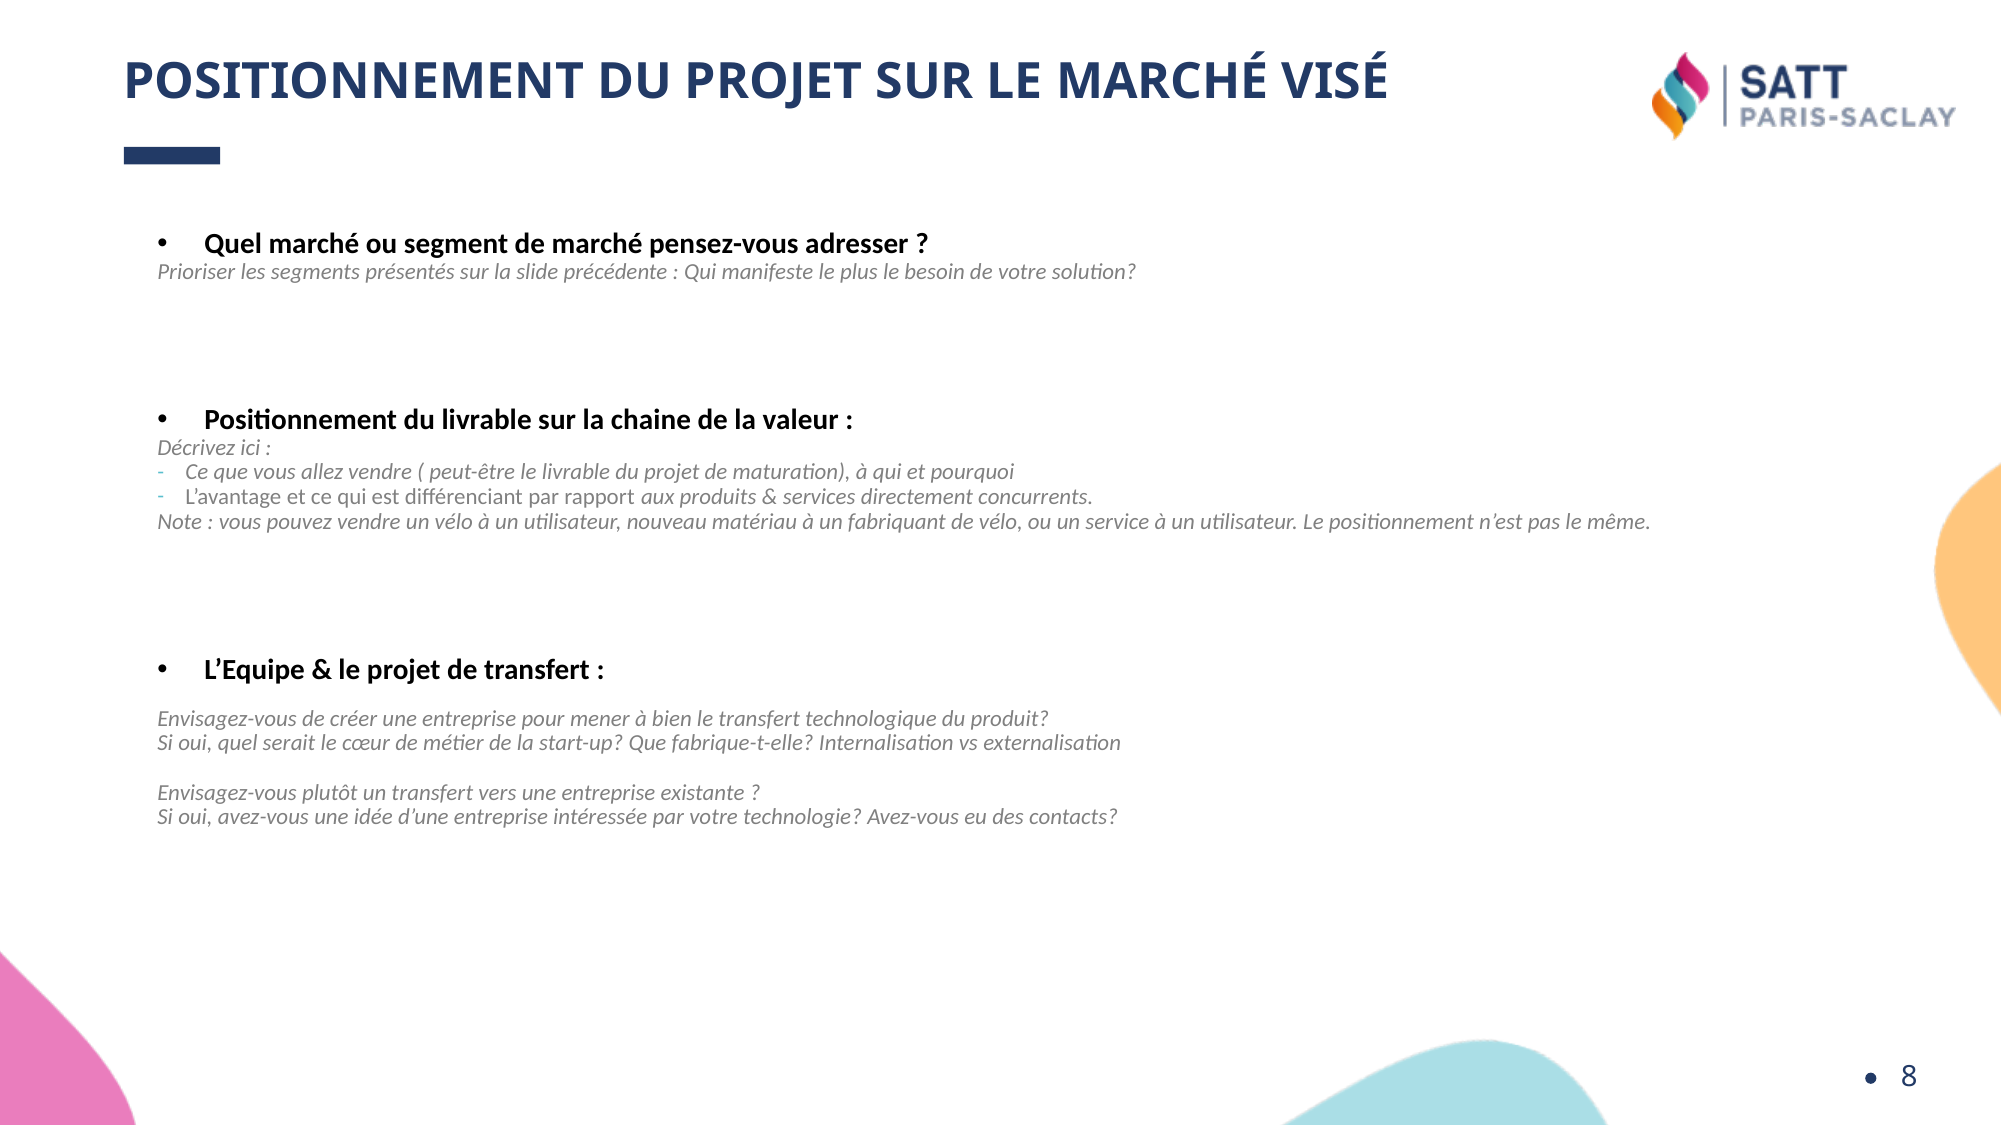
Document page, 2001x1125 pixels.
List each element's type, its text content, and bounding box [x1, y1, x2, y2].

list Quel marché ou segment de marché pensez-vous adresser ? Prioriser les segments présentés sur la slide précédente : Qui manifeste le plus le besoin de votre solution? Positionnement du livrable sur la chaine de la valeur : Décrivez ici : Ce que vous allez vendre ( peut-être le livrable du projet de maturation), à qui et pourquoi L’avantage et ce qui est différenciant par rapport aux produits & services directement concurrents. Note : vous pouvez vendre un vélo à un utilisateur, nouveau matériau à un fabriquant de vélo, ou un service à un utilisateur. Le positionnement n’est pas le même. L’Equipe & le projet de transfert : Envisagez-vous de créer une entreprise pour mener à bien le transfert technologique du produit? Si oui, quel serait le cœur de métier de la start-up? Que fabrique-t-elle? Internalisation vs externalisation Envisagez-vous plutôt un transfert vers une entreprise existante ? Si oui, avez-vous une idée d’une entreprise intéressée par votre technologie? Avez-vous eu des contacts? [142, 221, 1858, 975]
slide_number 8 [1886, 1050, 2000, 1117]
picture [1652, 52, 1956, 141]
title Positionnement du projet sur le marché visé [108, 0, 1454, 165]
